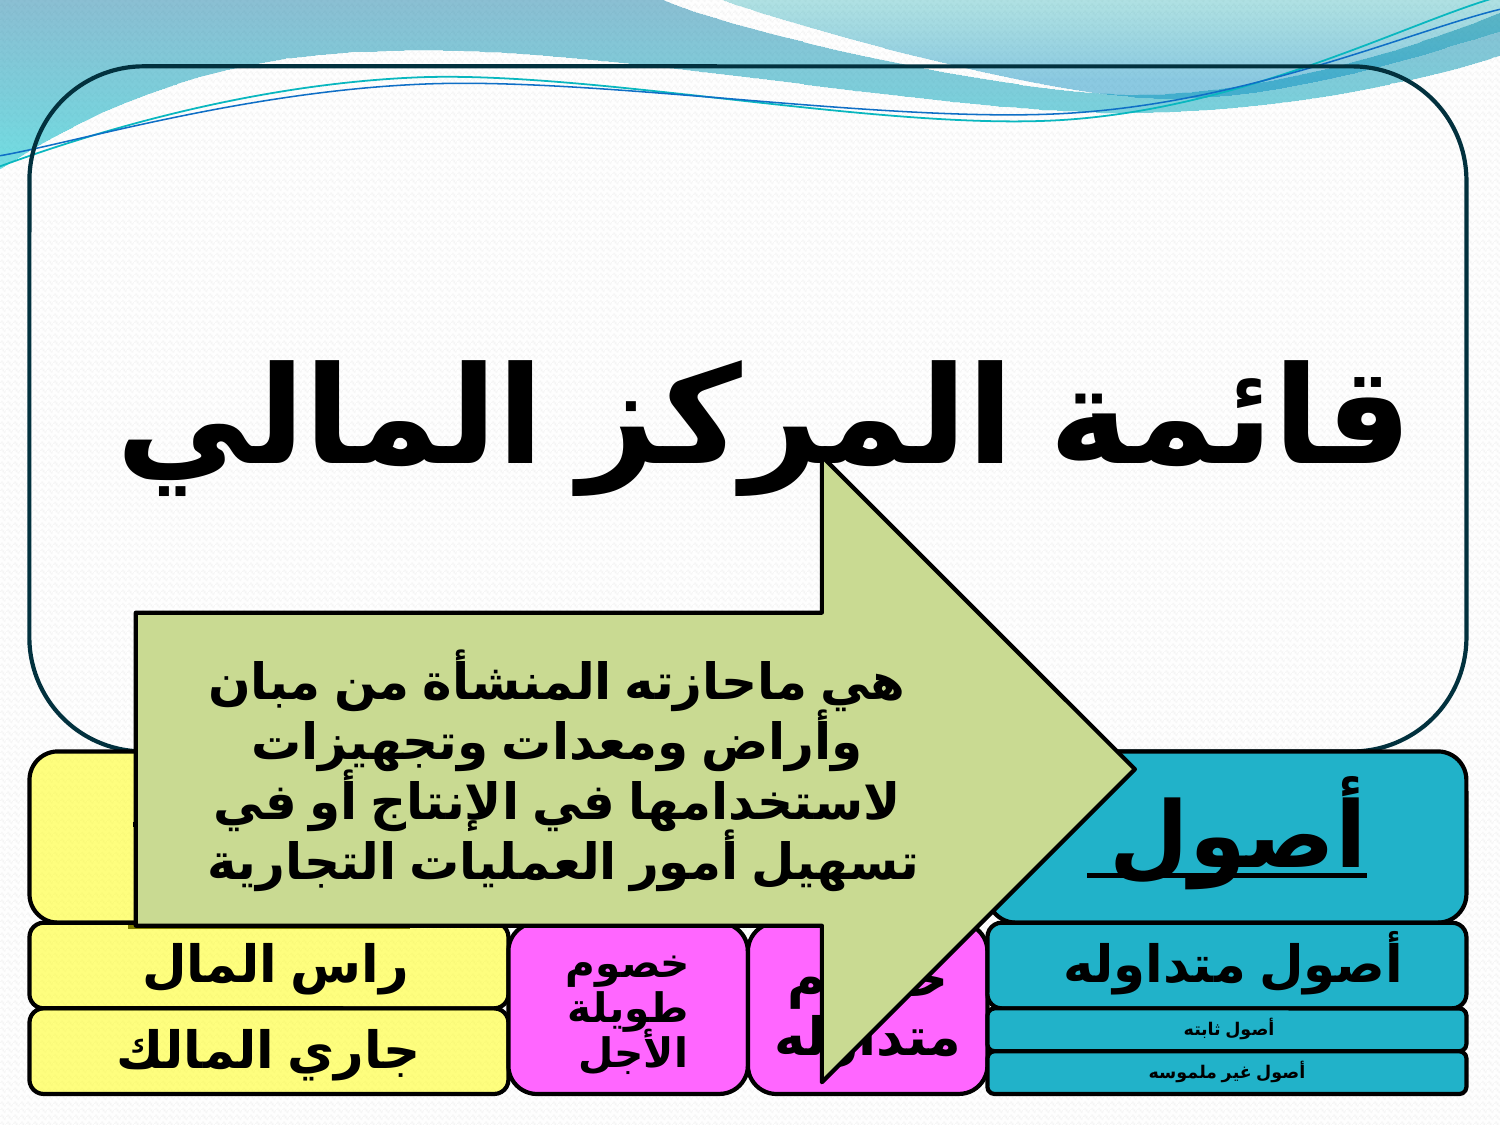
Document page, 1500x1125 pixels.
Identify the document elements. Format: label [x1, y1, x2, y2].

text_box [29, 66, 1467, 1095]
